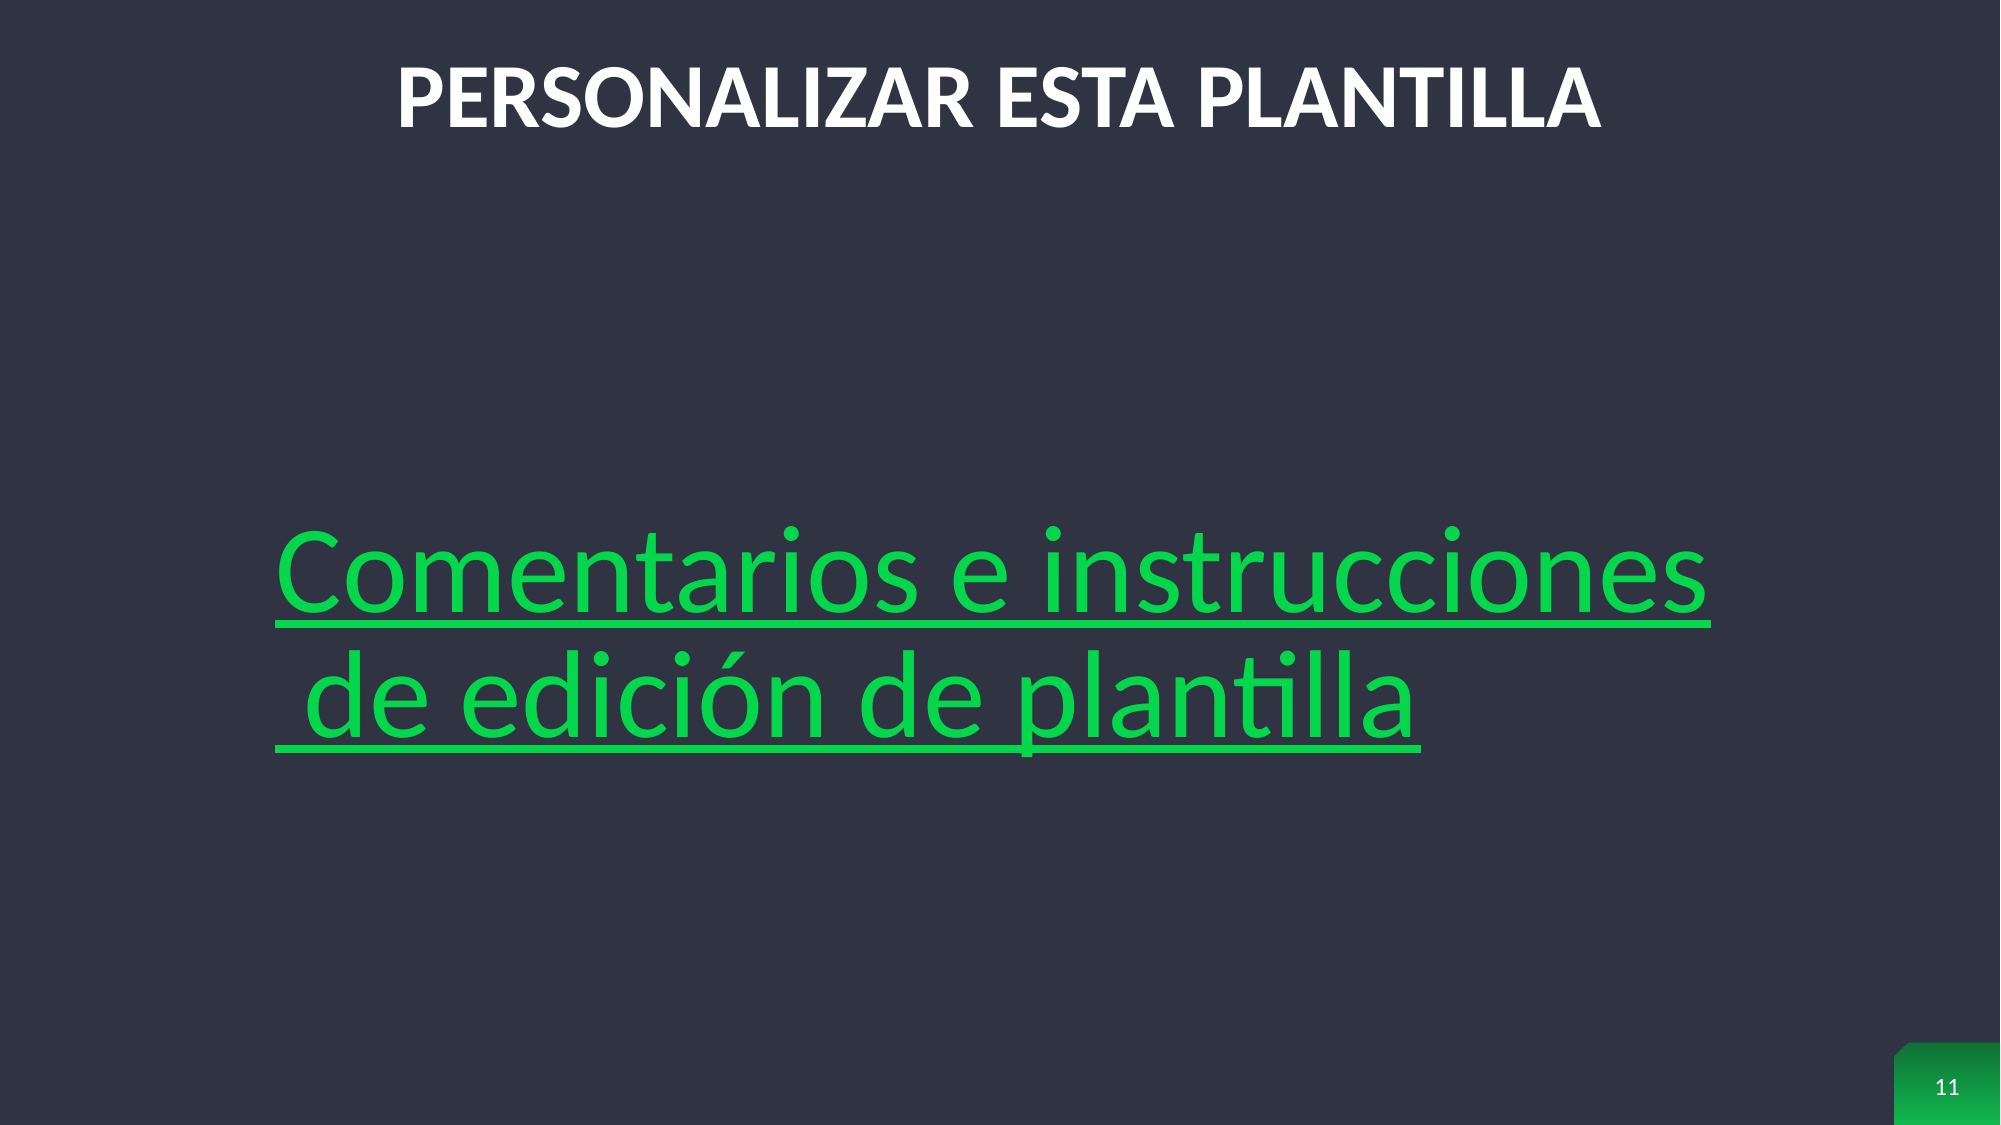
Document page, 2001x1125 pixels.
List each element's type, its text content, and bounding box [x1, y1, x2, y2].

slide_number ‹#› [1894, 1052, 2000, 1120]
list Comentarios e instrucciones de edición de plantilla [260, 282, 1740, 843]
title PERSONALIZAR ESTA PLANTILLA [97, 0, 1903, 195]
